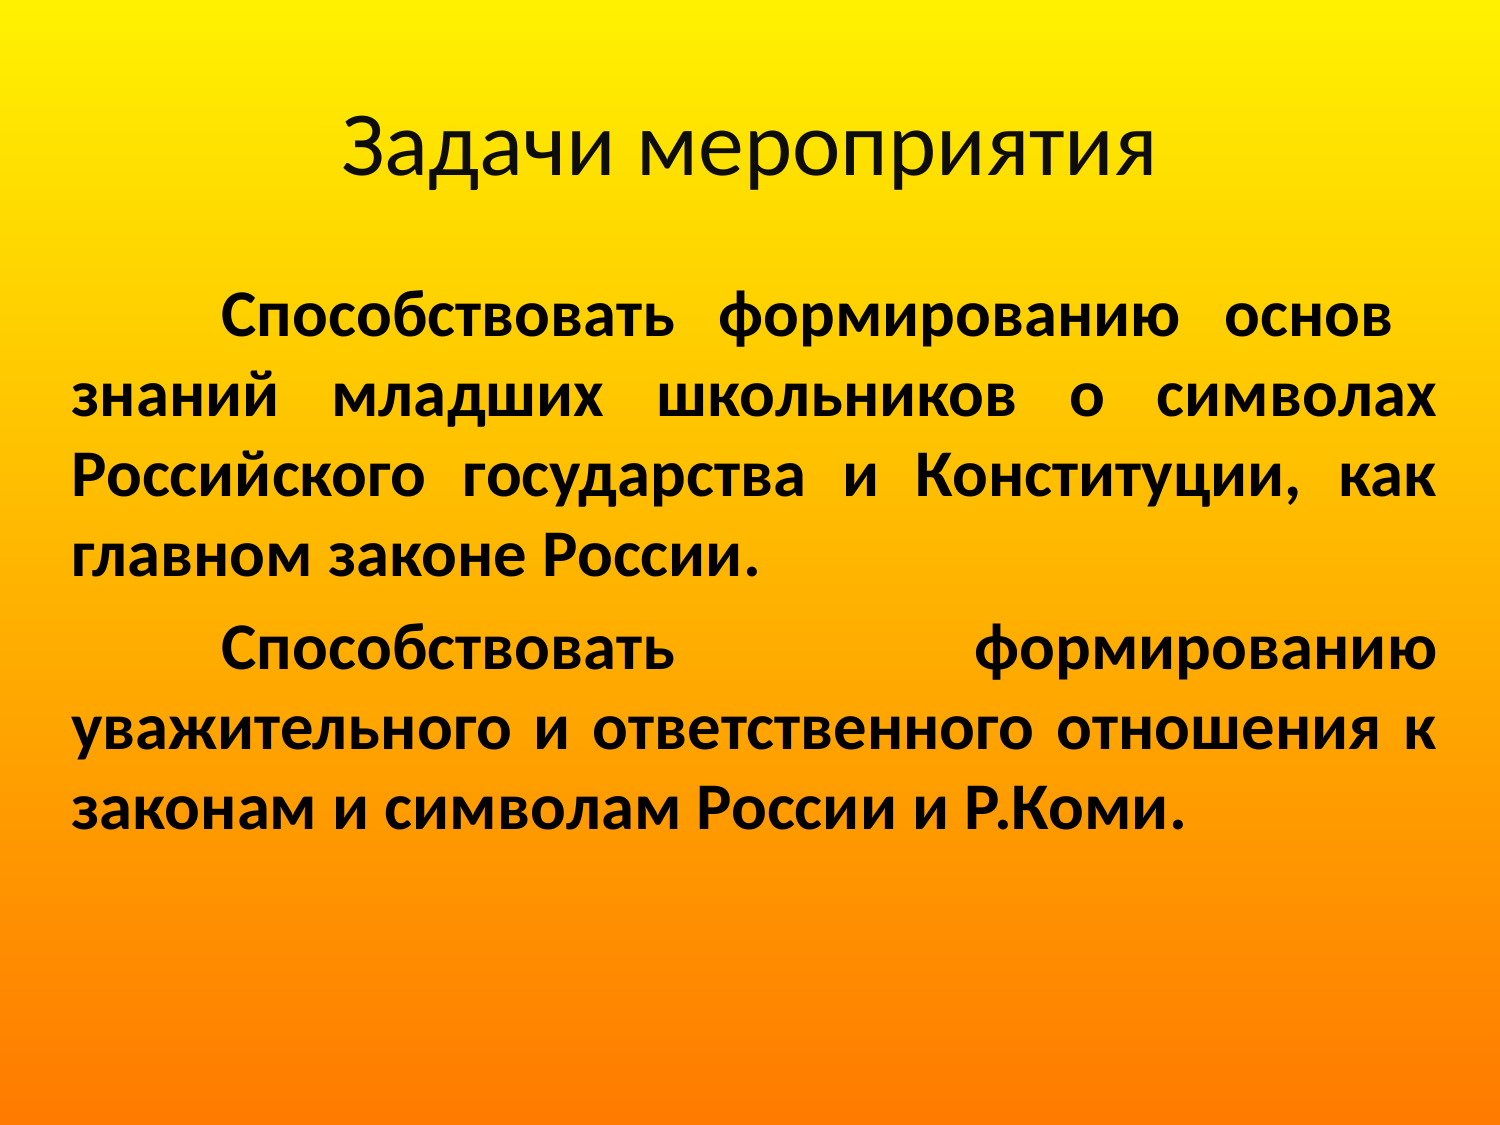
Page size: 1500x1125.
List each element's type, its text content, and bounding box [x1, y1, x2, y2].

list Способствовать формированию основ знаний младших школьников о символах Российского государства и Конституции, как главном законе России. Способствовать формированию уважительного и ответственного отношения к законам и символам России и Р.Коми. [0, 262, 1454, 926]
title Задачи мероприятия [75, 45, 1425, 233]
